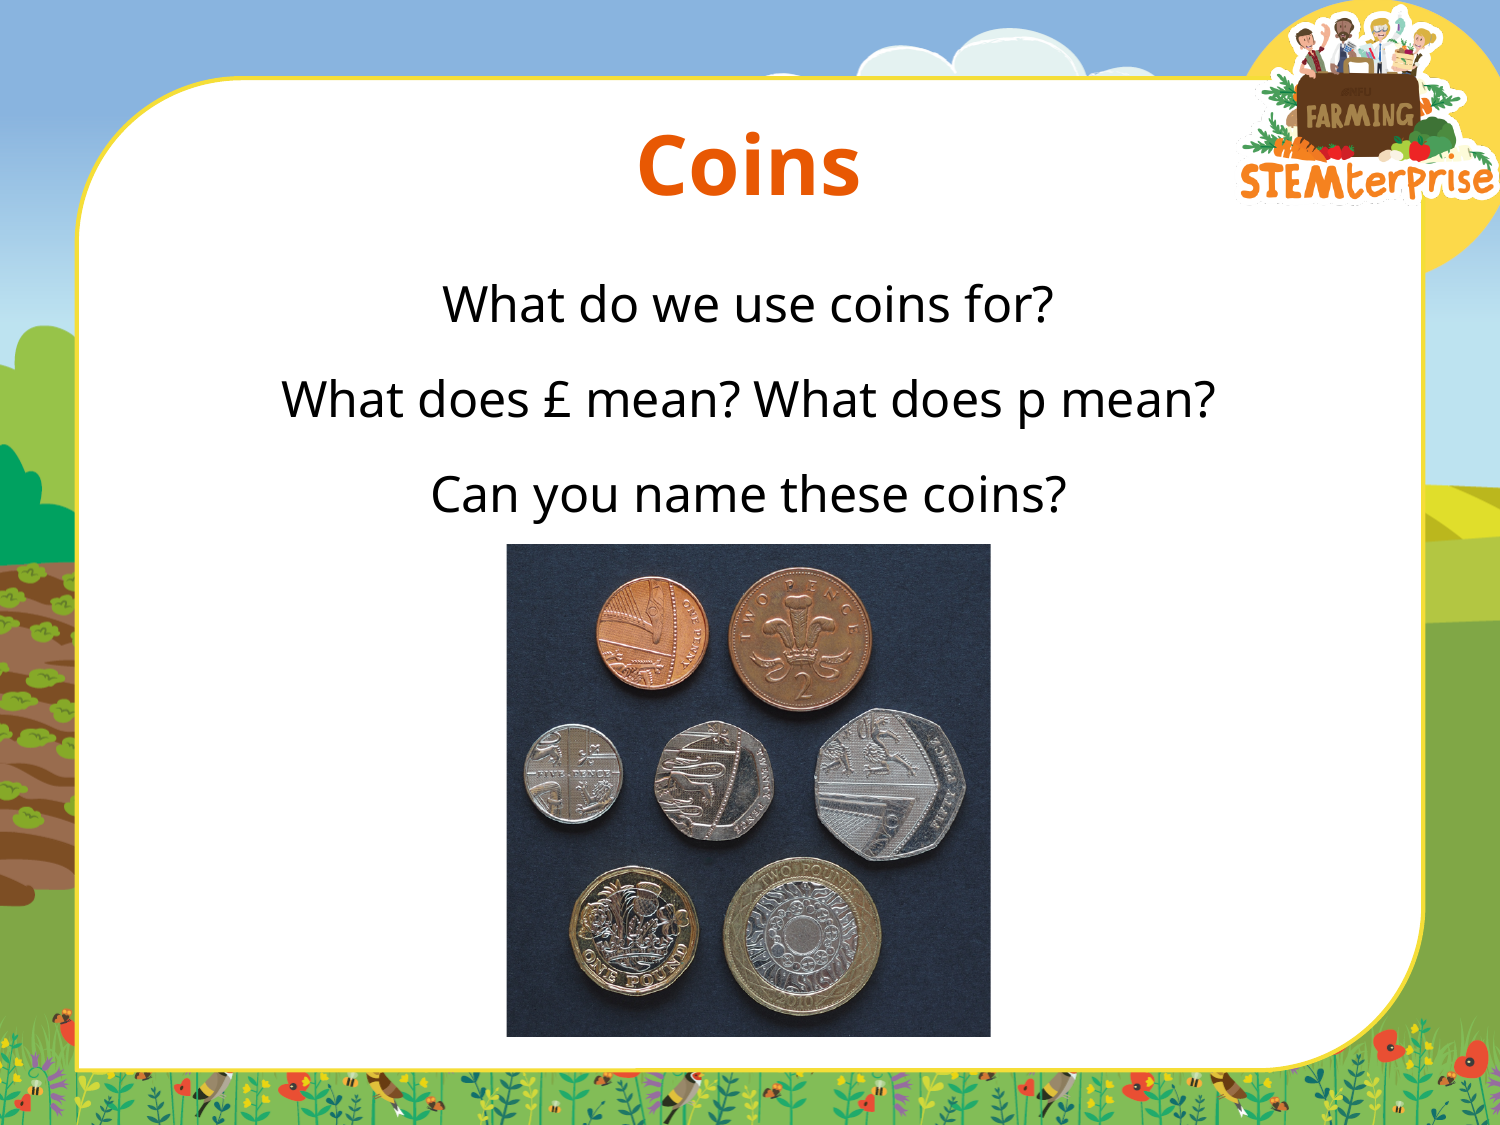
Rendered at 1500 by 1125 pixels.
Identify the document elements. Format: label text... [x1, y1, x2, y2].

text_box [74, 530, 1426, 1073]
text_box Coins What do we use coins for? What does £ mean? What does p mean? Can you name these coins? [51, 105, 1446, 530]
picture [0, 0, 1500, 1125]
text_box [147, 76, 1228, 105]
